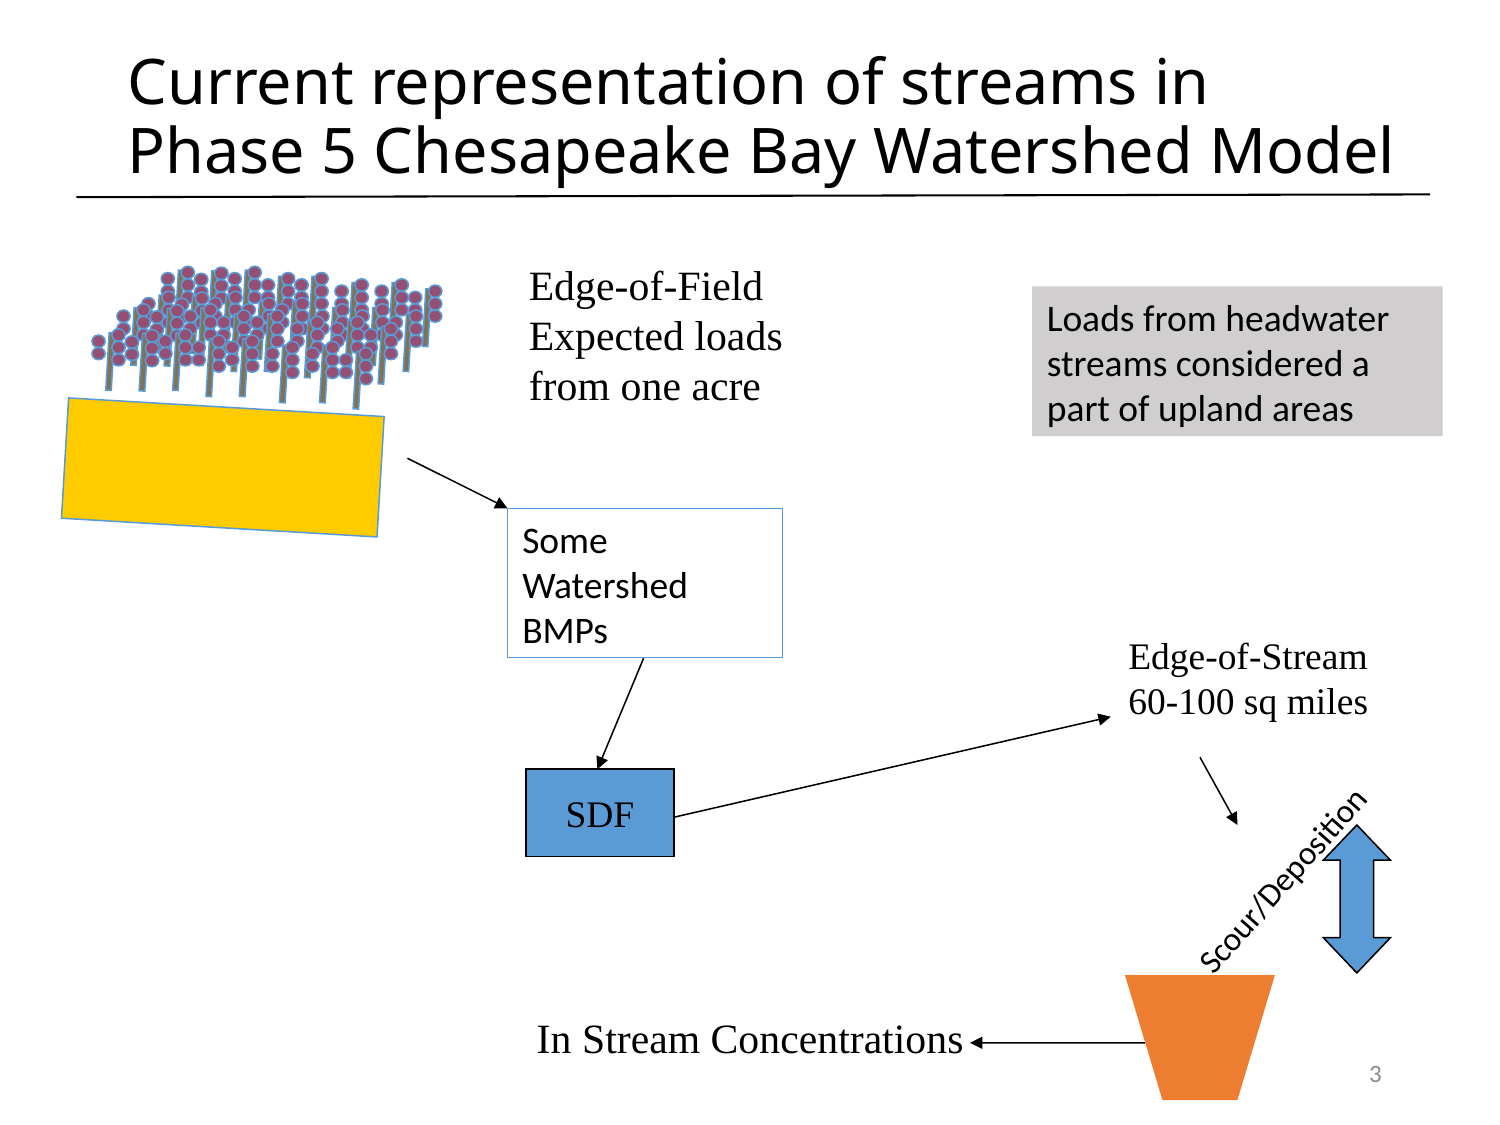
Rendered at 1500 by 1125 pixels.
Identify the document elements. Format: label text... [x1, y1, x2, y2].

text_box Loads from headwater streams considered a part of upland areas [1032, 286, 1443, 437]
text_box [674, 713, 1111, 818]
text_box [1199, 757, 1238, 826]
text_box In Stream Concentrations [521, 1004, 979, 1070]
text_box [1323, 830, 1391, 973]
text_box Edge-of-Field Expected loads from one acre [514, 251, 878, 417]
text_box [76, 194, 1431, 198]
title Current representation of streams in Phase 5 Chesapeake Bay Watershed Model [112, 24, 1463, 213]
text_box [442, 475, 508, 509]
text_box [64, 266, 442, 528]
text_box SDF [525, 769, 674, 857]
text_box [1124, 975, 1275, 1042]
text_box [596, 658, 644, 770]
text_box [979, 1036, 1059, 1050]
slide_number 3 [1059, 1042, 1397, 1103]
text_box Edge-of-Stream 60-100 sq miles [1113, 624, 1384, 730]
text_box Some Watershed BMPs [507, 508, 783, 658]
text_box Scour/Deposition [1173, 716, 1430, 997]
